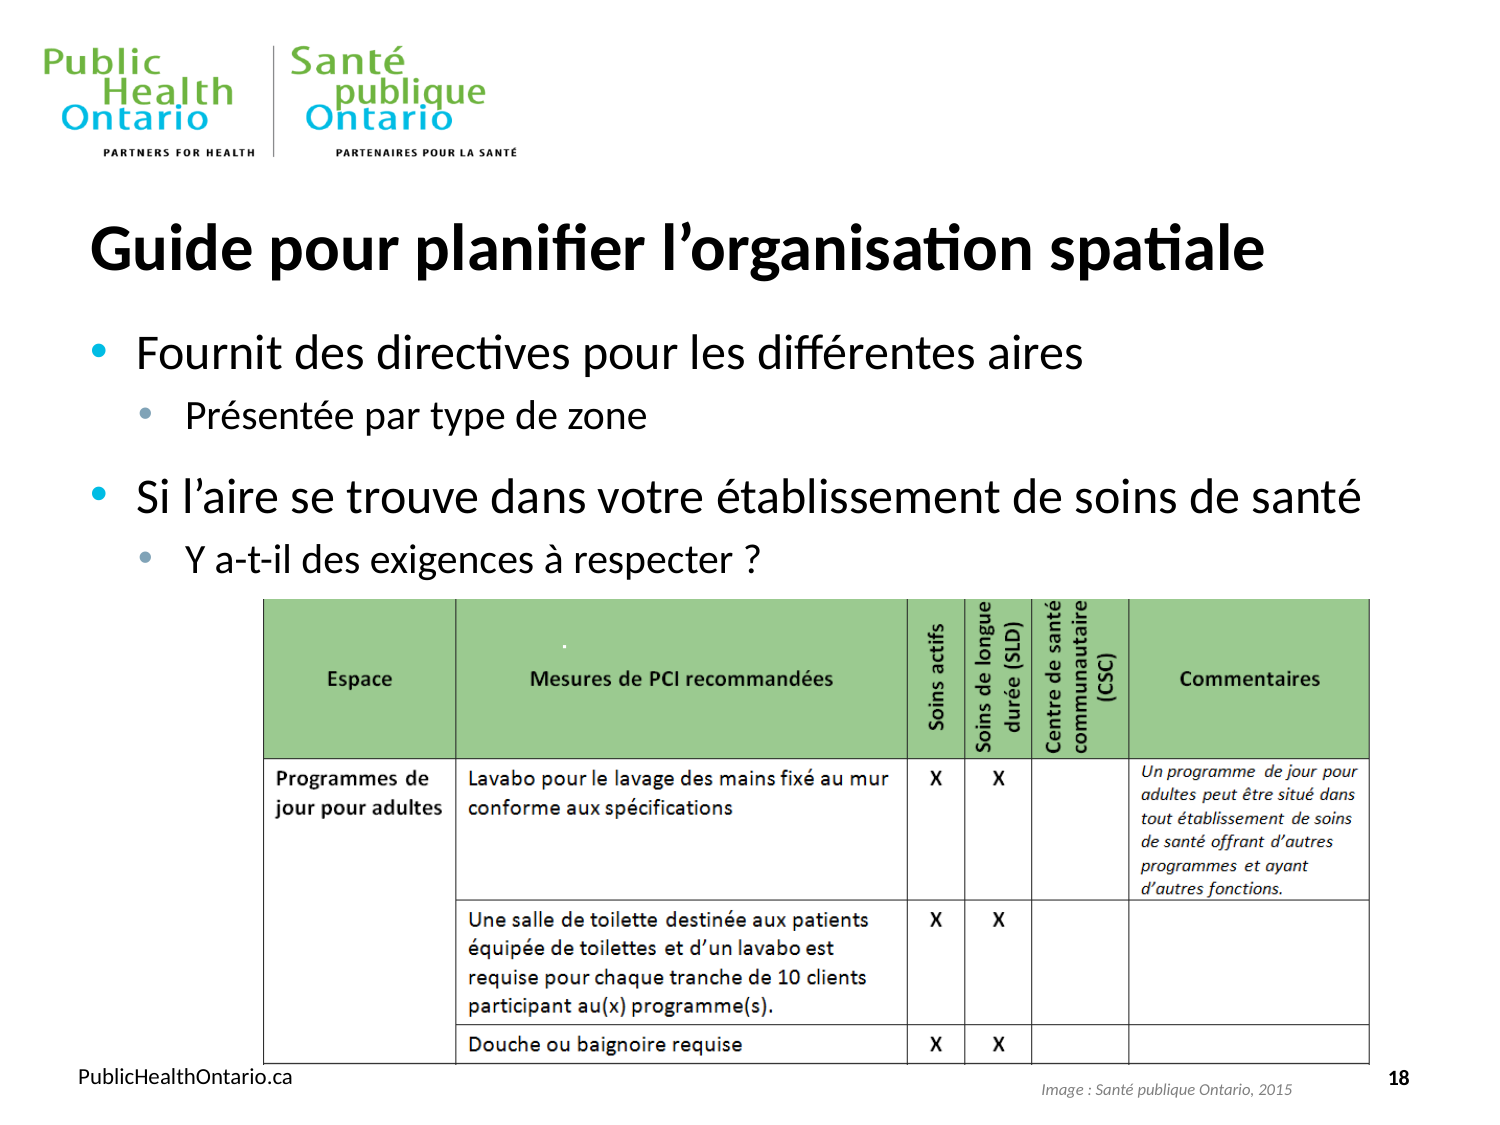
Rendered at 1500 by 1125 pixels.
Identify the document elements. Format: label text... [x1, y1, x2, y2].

slide_number 18 [1308, 1057, 1425, 1096]
text_box Image : Santé publique Ontario, 2015 [818, 1071, 1308, 1106]
picture [37, 37, 525, 165]
list Fournit des directives pour les différentes aires Présentée par type de zone Si l’aire se trouve dans votre établissement de soins de santé Y a-t-il des exigences à respecter ? [75, 312, 1438, 600]
title Guide pour planifier l’organisation spatiale [75, 187, 1425, 300]
picture [261, 599, 1376, 1066]
